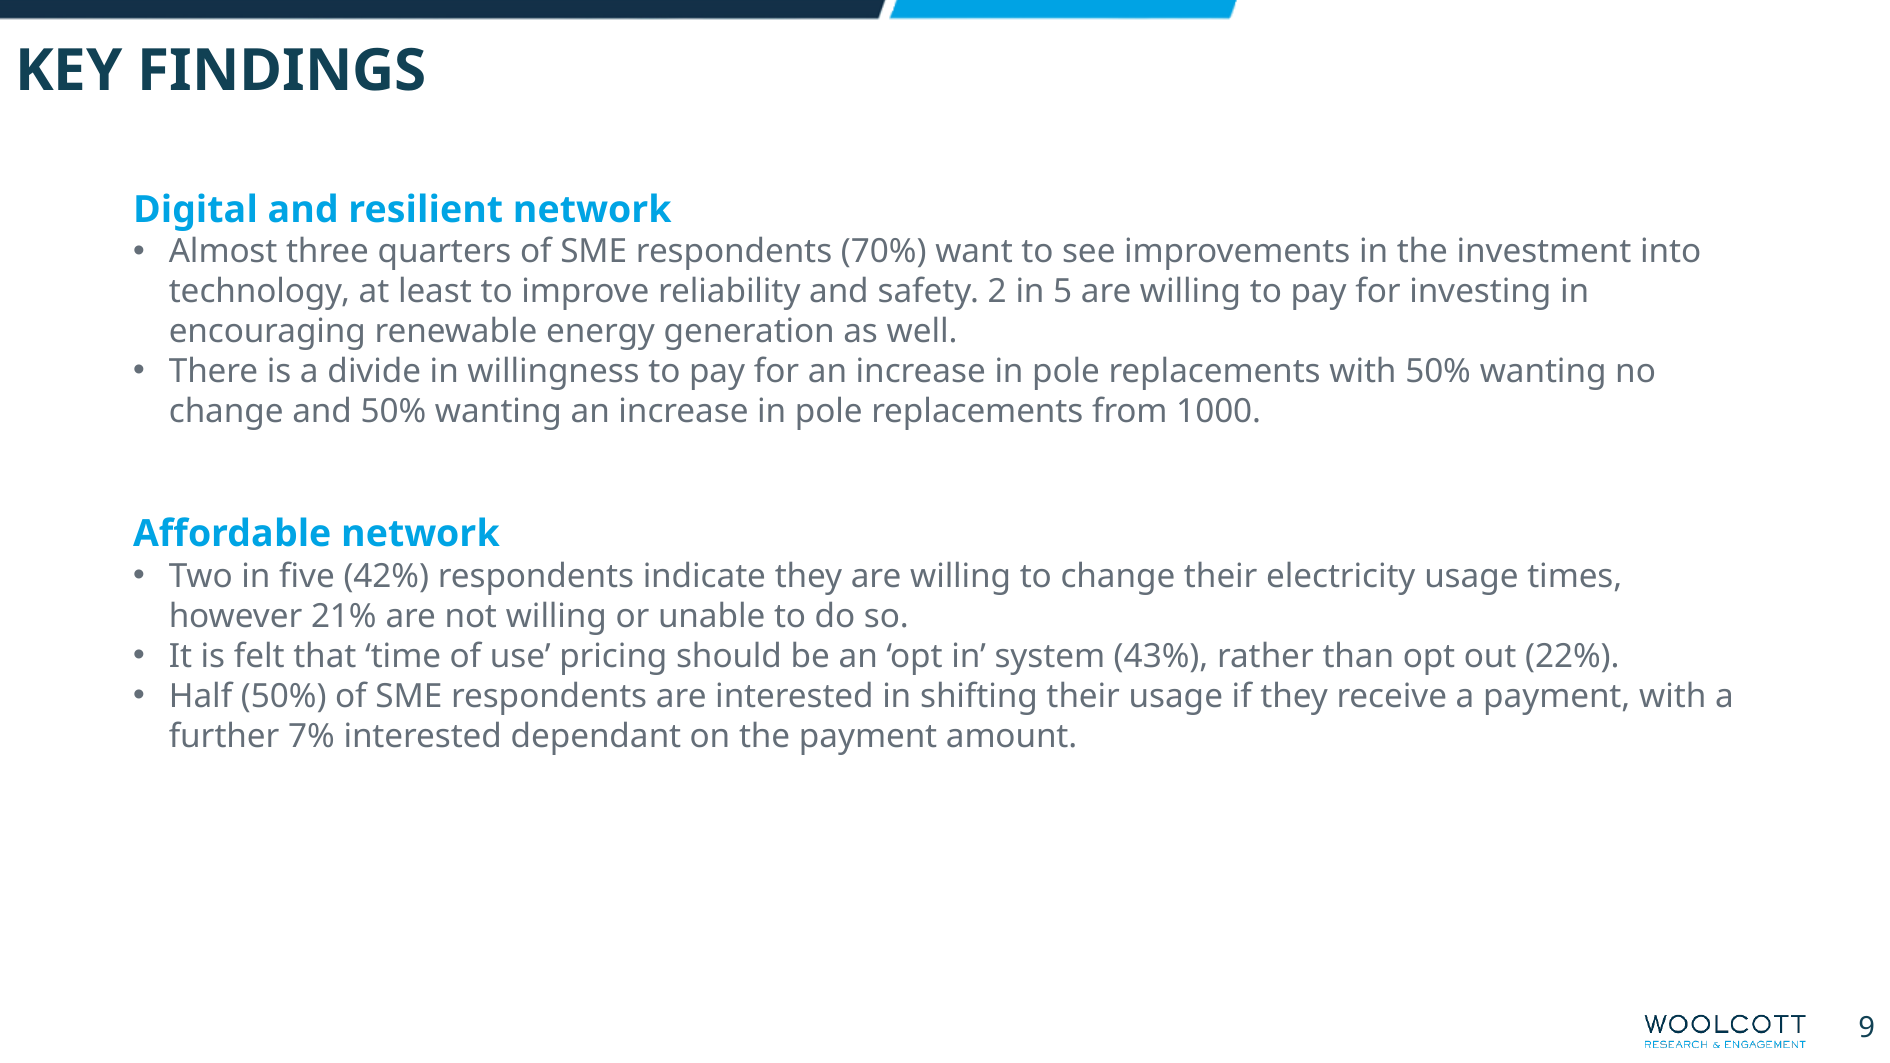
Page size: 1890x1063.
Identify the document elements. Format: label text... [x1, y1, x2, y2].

list KEY FINDINGS [0, 24, 1772, 142]
picture [0, 0, 1241, 20]
list Digital and resilient network Almost three quarters of SME respondents (70%) want to see improvements in the investment into technology, at least to improve reliability and safety. 2 in 5 are willing to pay for investing in encouraging renewable energy generation as well. There is a divide in willingness to pay for an increase in pole replacements with 50% wanting no change and 50% wanting an increase in pole replacements from 1000. Affordable network Two in five (42%) respondents indicate they are willing to change their electricity usage times, however 21% are not willing or unable to do so. It is felt that ‘time of use’ pricing should be an ‘opt in’ system (43%), rather than opt out (22%). Half (50%) of SME respondents are interested in shifting their usage if they receive a payment, with a further 7% interested dependant on the payment amount. [118, 177, 1772, 886]
picture [1641, 1012, 1808, 1052]
